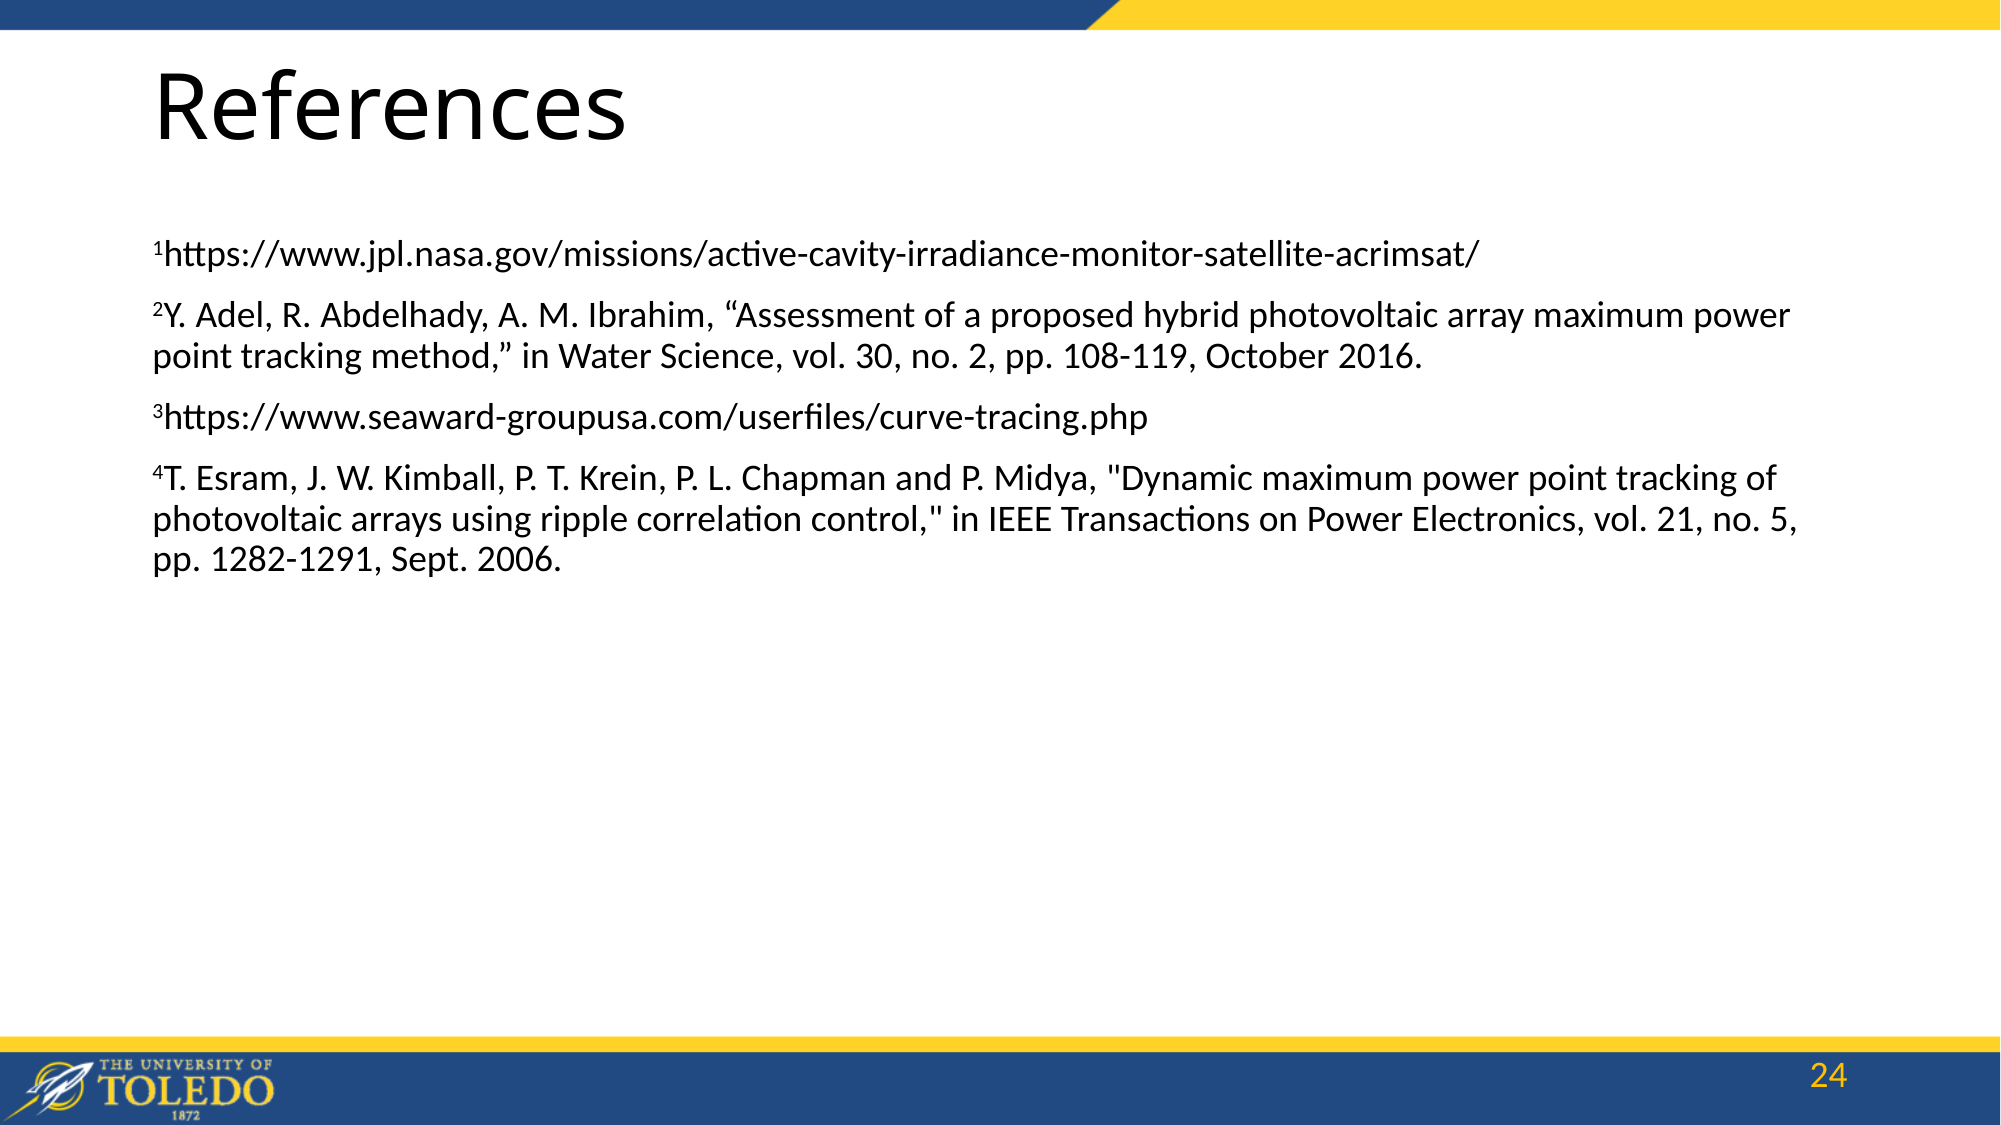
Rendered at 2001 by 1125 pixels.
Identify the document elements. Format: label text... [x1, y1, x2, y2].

picture [0, 0, 2001, 1125]
list 1https://www.jpl.nasa.gov/missions/active-cavity-irradiance-monitor-satellite-acrimsat/ 2Y. Adel, R. Abdelhady, A. M. Ibrahim, “Assessment of a proposed hybrid photovoltaic array maximum power point tracking method,” in Water Science, vol. 30, no. 2, pp. 108-119, October 2016. 3https://www.seaward-groupusa.com/userfiles/curve-tracing.php 4T. Esram, J. W. Kimball, P. T. Krein, P. L. Chapman and P. Midya, "Dynamic maximum power point tracking of photovoltaic arrays using ripple correlation control," in IEEE Transactions on Power Electronics, vol. 21, no. 5, pp. 1282-1291, Sept. 2006. [137, 226, 1863, 1043]
slide_number 24 [1412, 1043, 1863, 1103]
title References [137, 49, 1863, 170]
